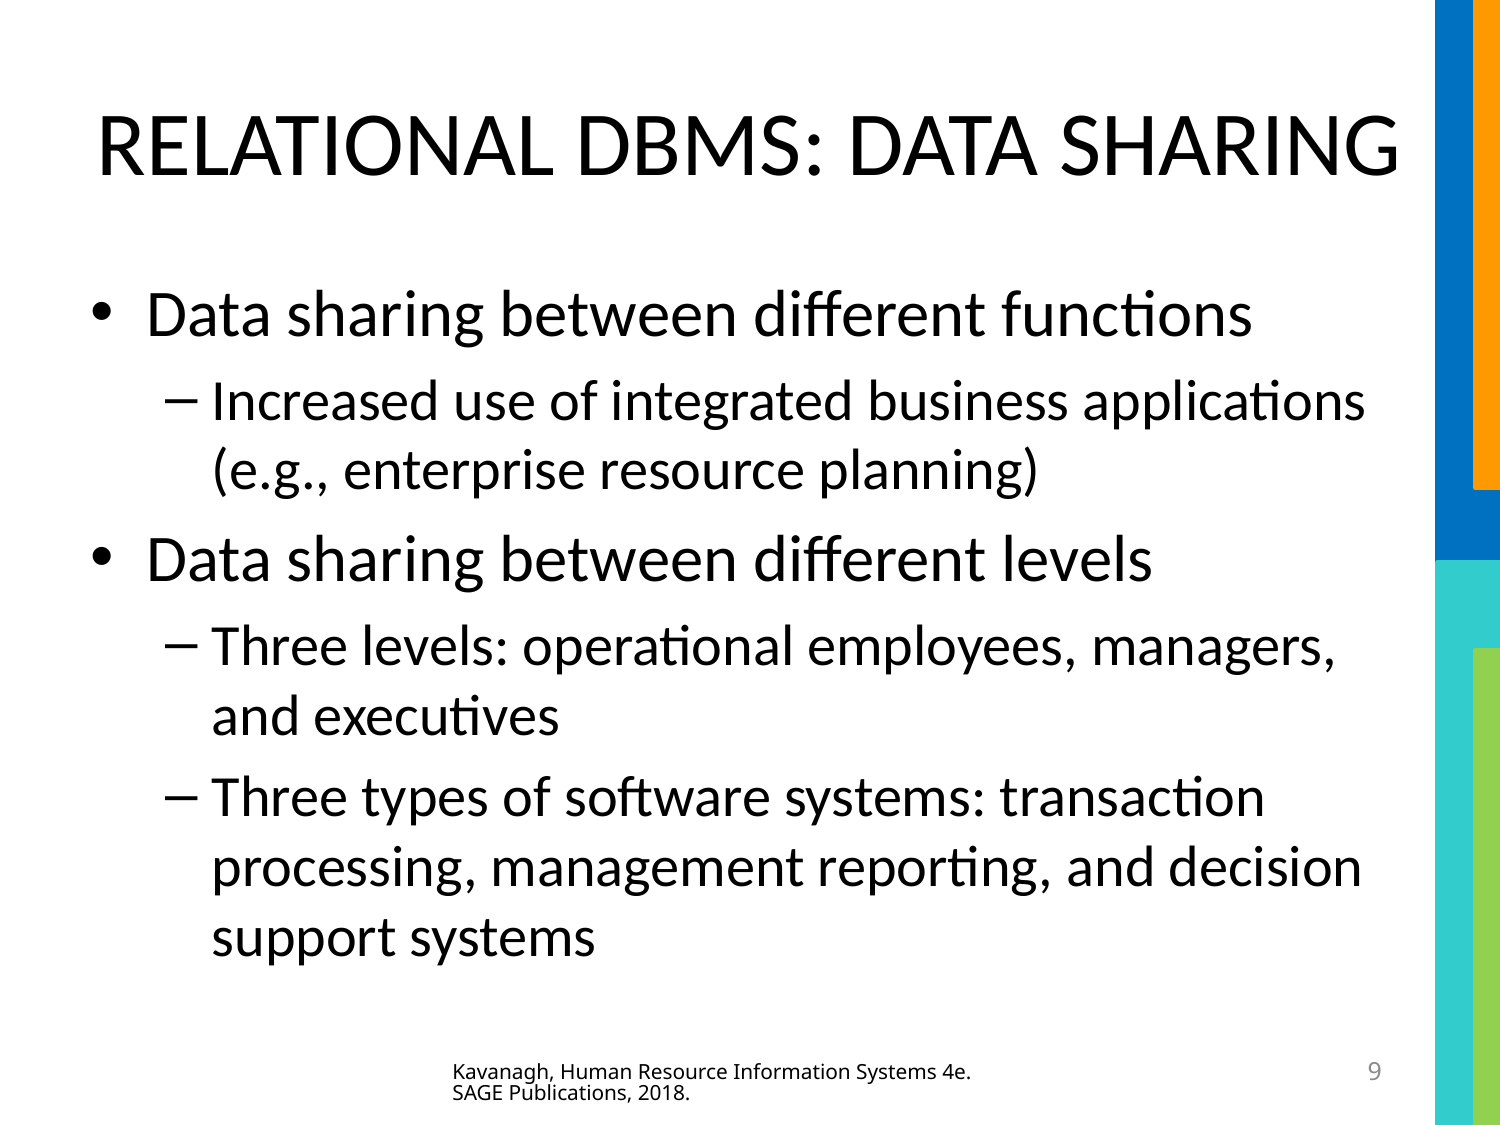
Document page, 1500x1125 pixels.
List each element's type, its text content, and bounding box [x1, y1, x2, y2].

list Data sharing between different functions Increased use of integrated business applications (e.g., enterprise resource planning) Data sharing between different levels Three levels: operational employees, managers, and executives Three types of software systems: transaction processing, management reporting, and decision support systems [75, 262, 1425, 1005]
title RELATIONAL DBMS: DATA SHARING [75, 45, 1425, 233]
slide_number 9 [1059, 1042, 1397, 1103]
footer Kavanagh, Human Resource Information Systems 4e. SAGE Publications, 2018. [437, 1042, 1004, 1103]
